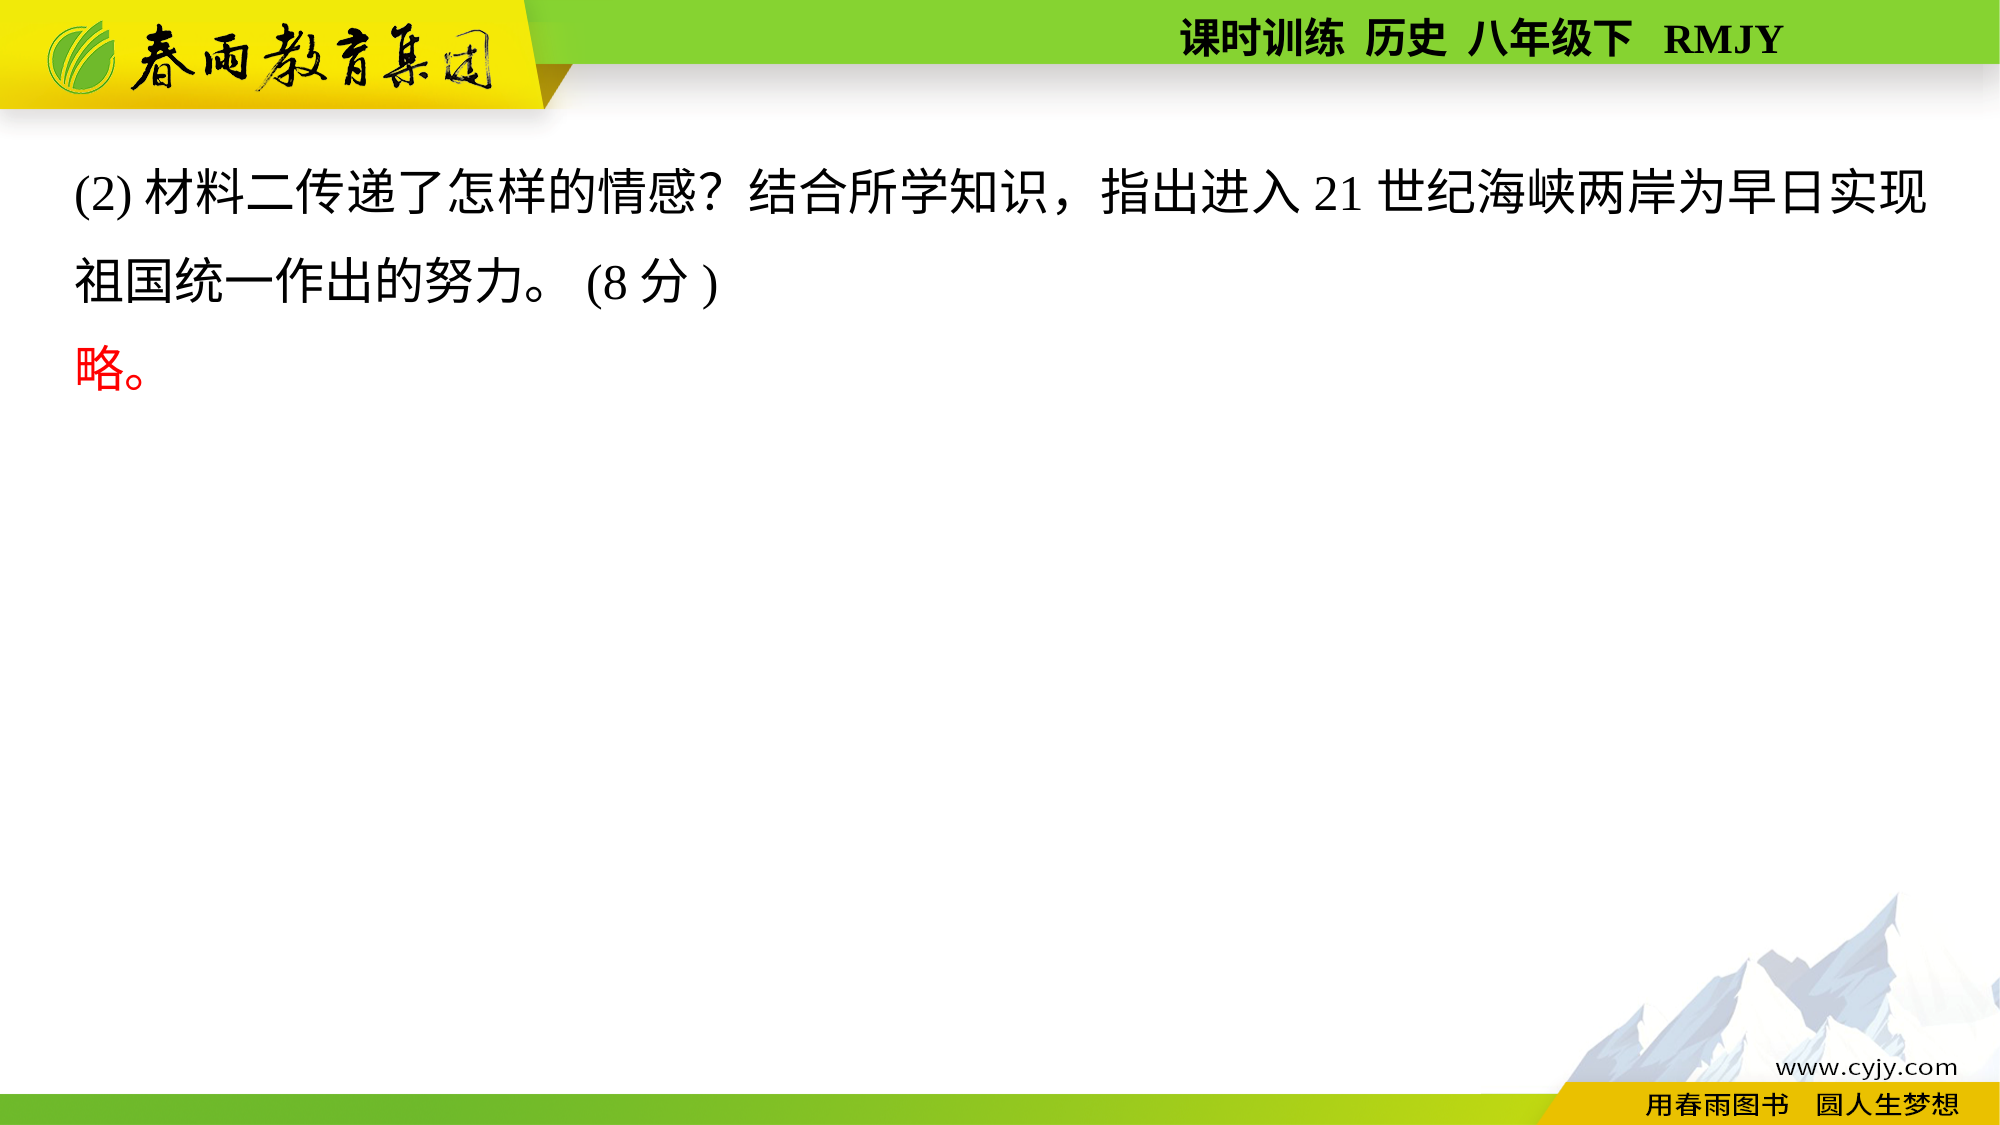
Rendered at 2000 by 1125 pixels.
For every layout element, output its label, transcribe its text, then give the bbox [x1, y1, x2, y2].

list (2)材料二传递了怎样的情感？结合所学知识，指出进入21世纪海峡两岸为早日实现祖国统一作出的努力。(8分) [59, 122, 1944, 299]
text_box 略。 [59, 299, 1944, 405]
picture [0, 0, 2000, 1125]
